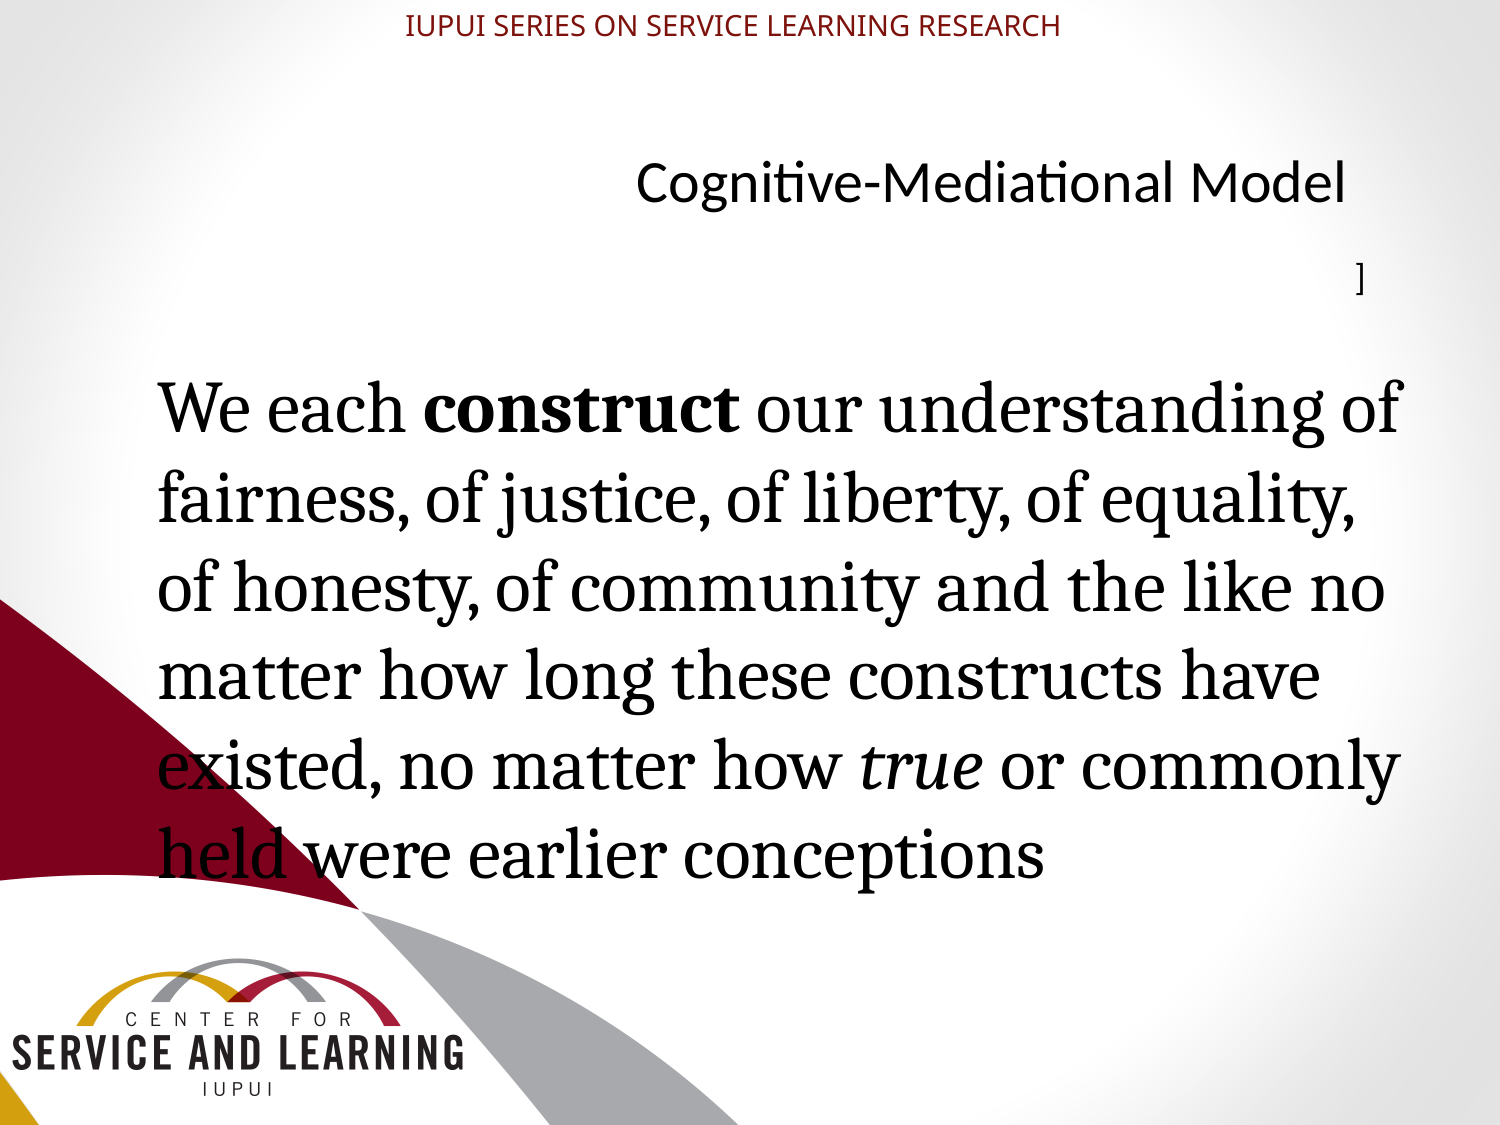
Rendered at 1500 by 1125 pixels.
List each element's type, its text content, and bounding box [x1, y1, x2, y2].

title Cognitive-Mediational Model ] [30, 126, 1381, 314]
picture [0, 0, 1500, 1125]
list We each construct our understanding of fairness, of justice, of liberty, of equality, of honesty, of community and the like no matter how long these constructs have existed, no matter how true or commonly held were earlier conceptions [81, 164, 1432, 908]
text_box IUPUI SERIES ON SERVICE LEARNING RESEARCH [381, 0, 1087, 50]
